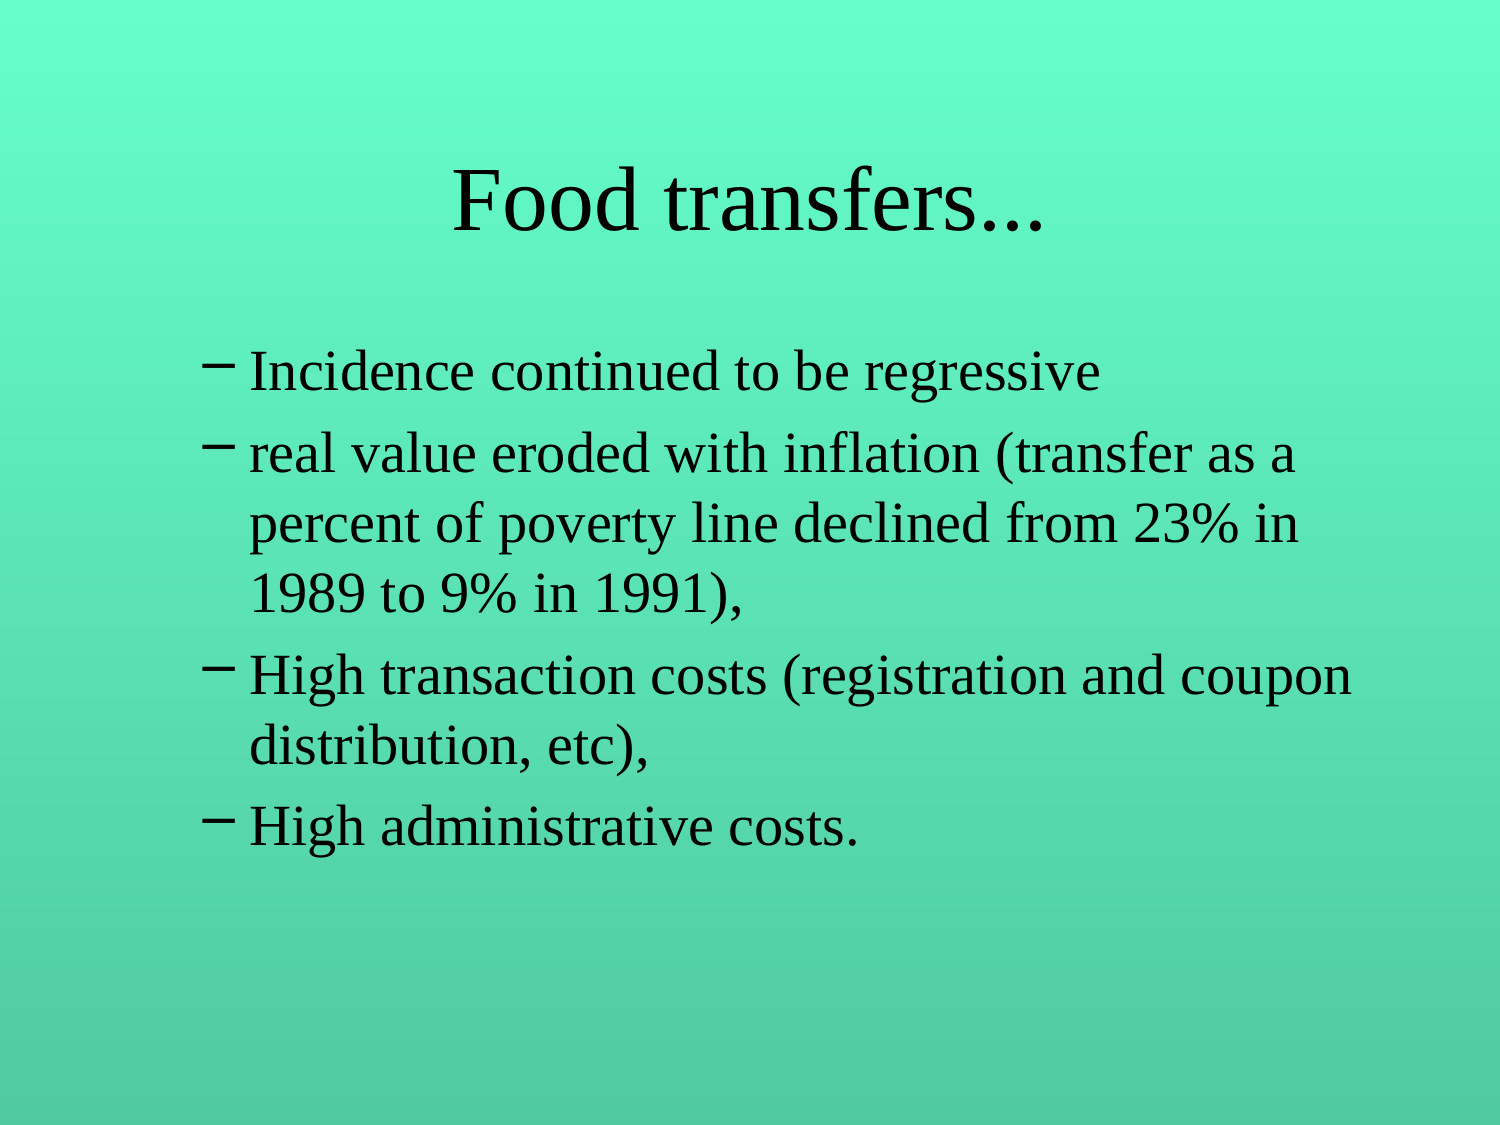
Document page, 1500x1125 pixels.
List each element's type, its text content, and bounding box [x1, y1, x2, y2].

list Incidence continued to be regressive real value eroded with inflation (transfer as a percent of poverty line declined from 23% in 1989 to 9% in 1991), High transaction costs (registration and coupon distribution, etc), High administrative costs. [112, 324, 1388, 1001]
title Food transfers... [112, 99, 1388, 288]
